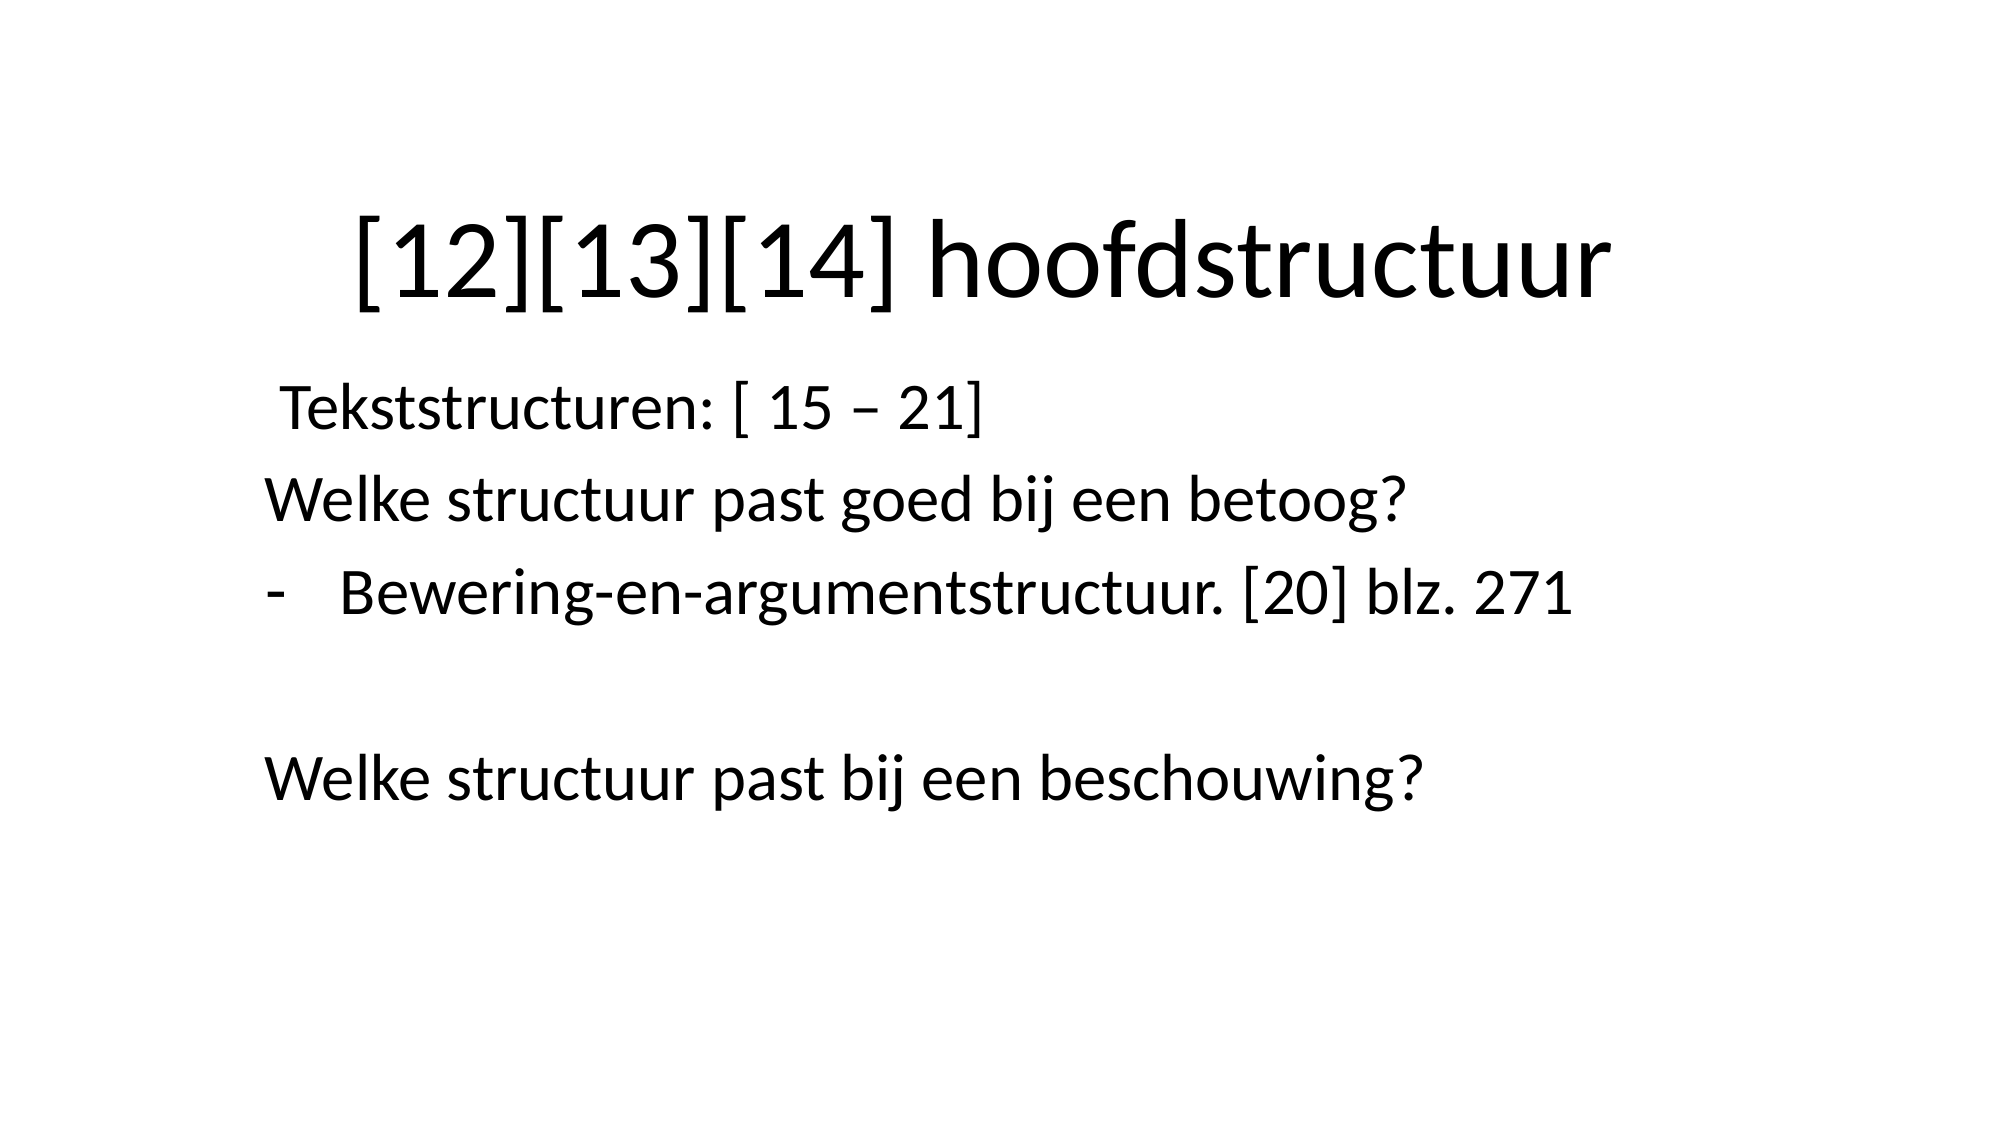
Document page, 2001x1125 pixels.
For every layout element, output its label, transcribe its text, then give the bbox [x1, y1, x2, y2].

subtitle Tekststructuren: [ 15 – 21] Welke structuur past goed bij een betoog? Bewering-en-argumentstructuur. [20] blz. 271 Welke structuur past bij een beschouwing? [249, 364, 1849, 971]
title [12][13][14] hoofdstructuur [249, 184, 1769, 330]
